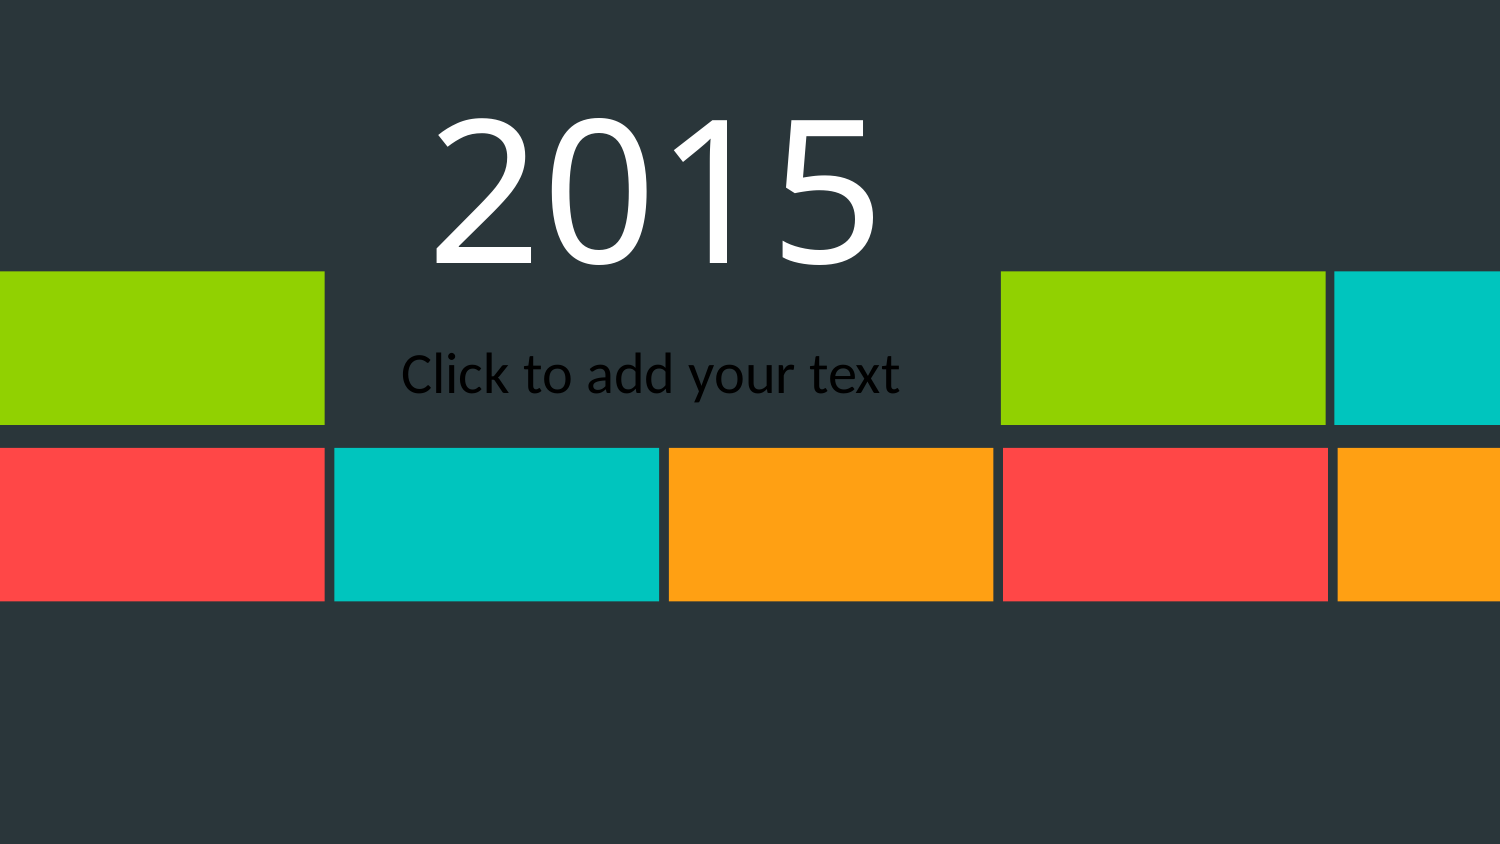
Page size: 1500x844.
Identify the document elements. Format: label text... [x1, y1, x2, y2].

text_box Click to add your text [386, 327, 917, 413]
text_box 2015 [413, 55, 901, 311]
text_box [0, 269, 327, 427]
text_box [667, 446, 996, 603]
text_box [1335, 446, 1500, 603]
text_box [1001, 446, 1330, 603]
text_box [332, 446, 661, 603]
text_box [999, 269, 1328, 427]
text_box [1332, 269, 1500, 427]
text_box [0, 446, 327, 603]
